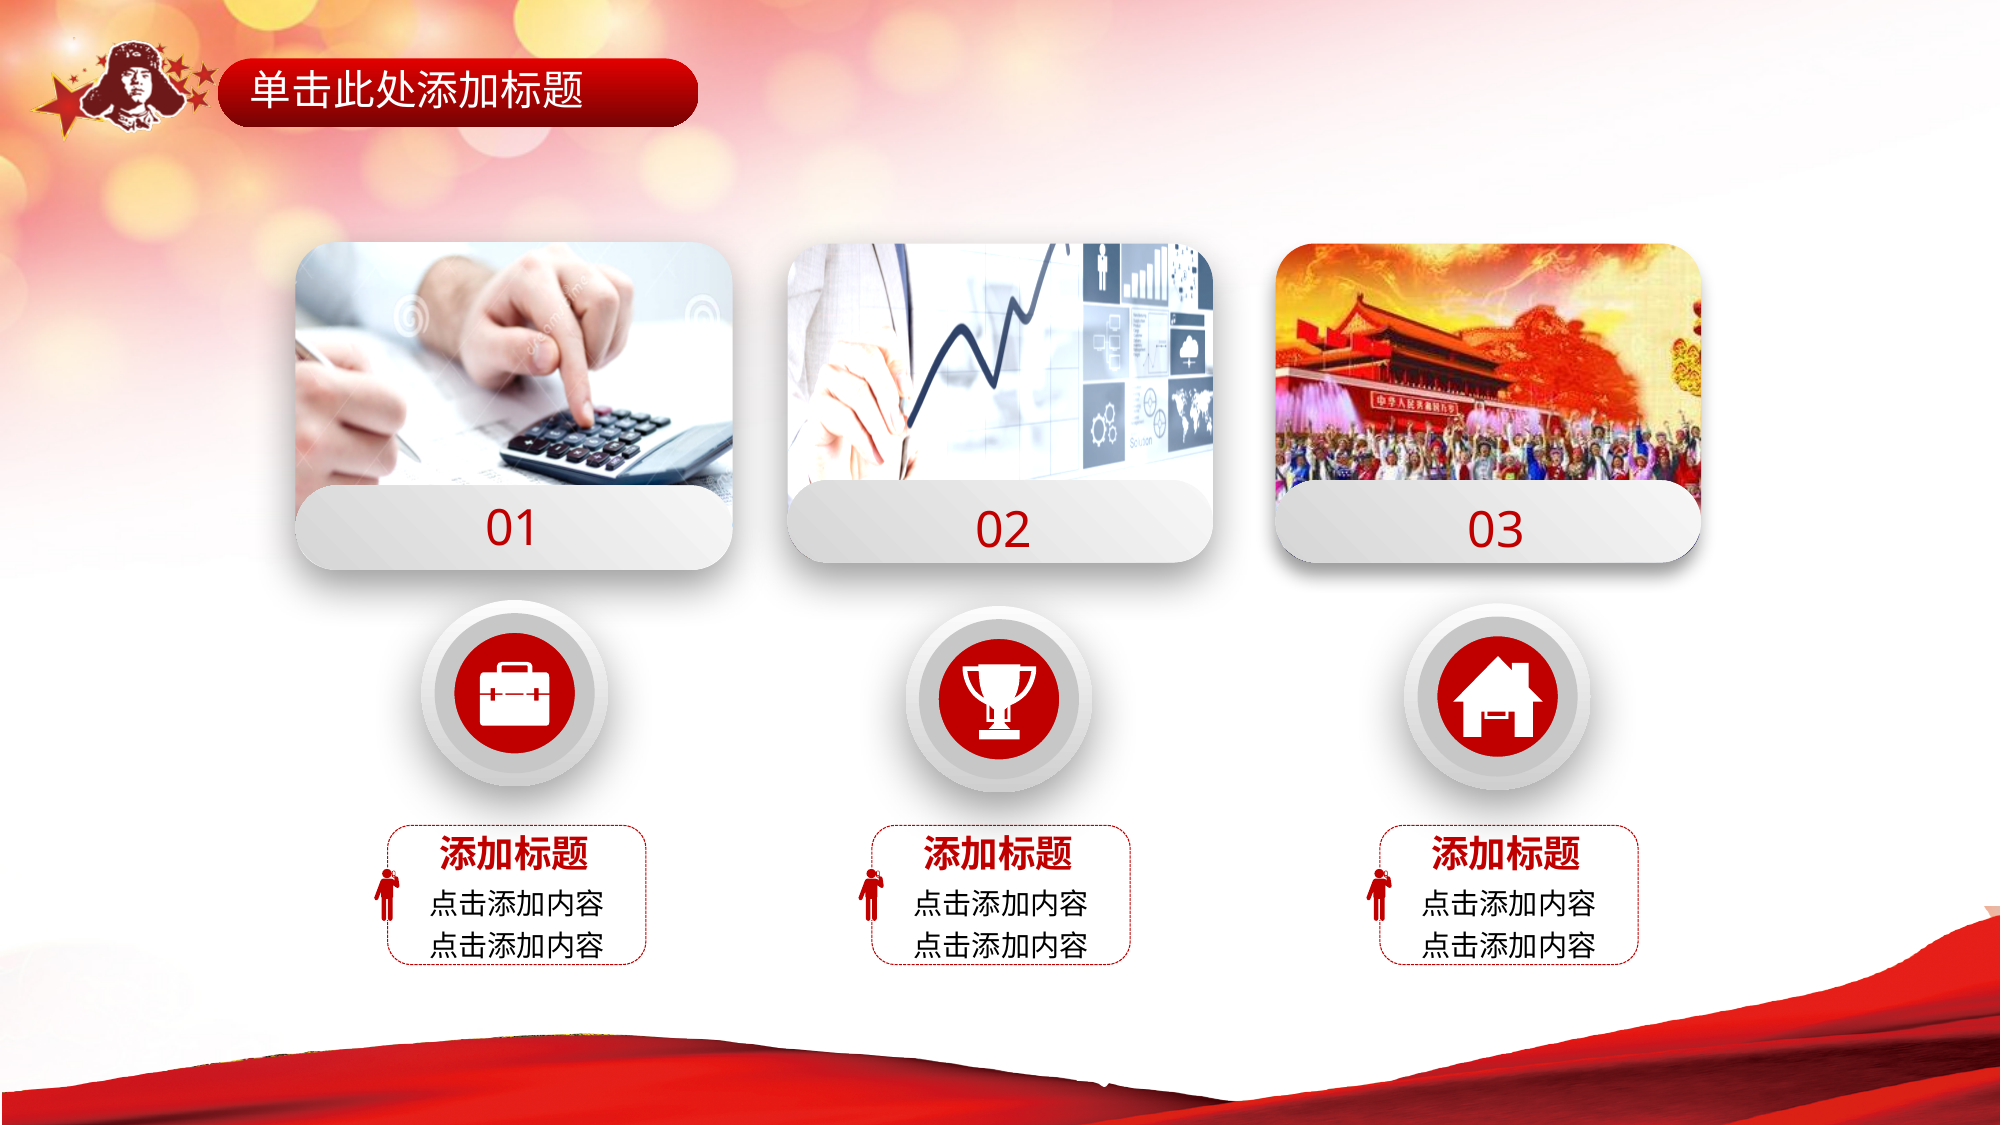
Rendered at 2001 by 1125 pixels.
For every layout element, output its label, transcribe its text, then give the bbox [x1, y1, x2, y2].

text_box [905, 605, 1093, 793]
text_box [1275, 243, 1702, 564]
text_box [479, 661, 550, 726]
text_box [1366, 822, 1639, 968]
picture [0, 0, 2001, 1125]
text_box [787, 243, 1213, 564]
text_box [295, 242, 733, 570]
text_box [962, 664, 1037, 740]
text_box [229, 57, 700, 129]
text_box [421, 599, 608, 787]
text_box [374, 822, 646, 968]
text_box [858, 822, 1131, 968]
text_box 单击此处添加标题 [238, 58, 658, 120]
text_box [1404, 603, 1591, 790]
